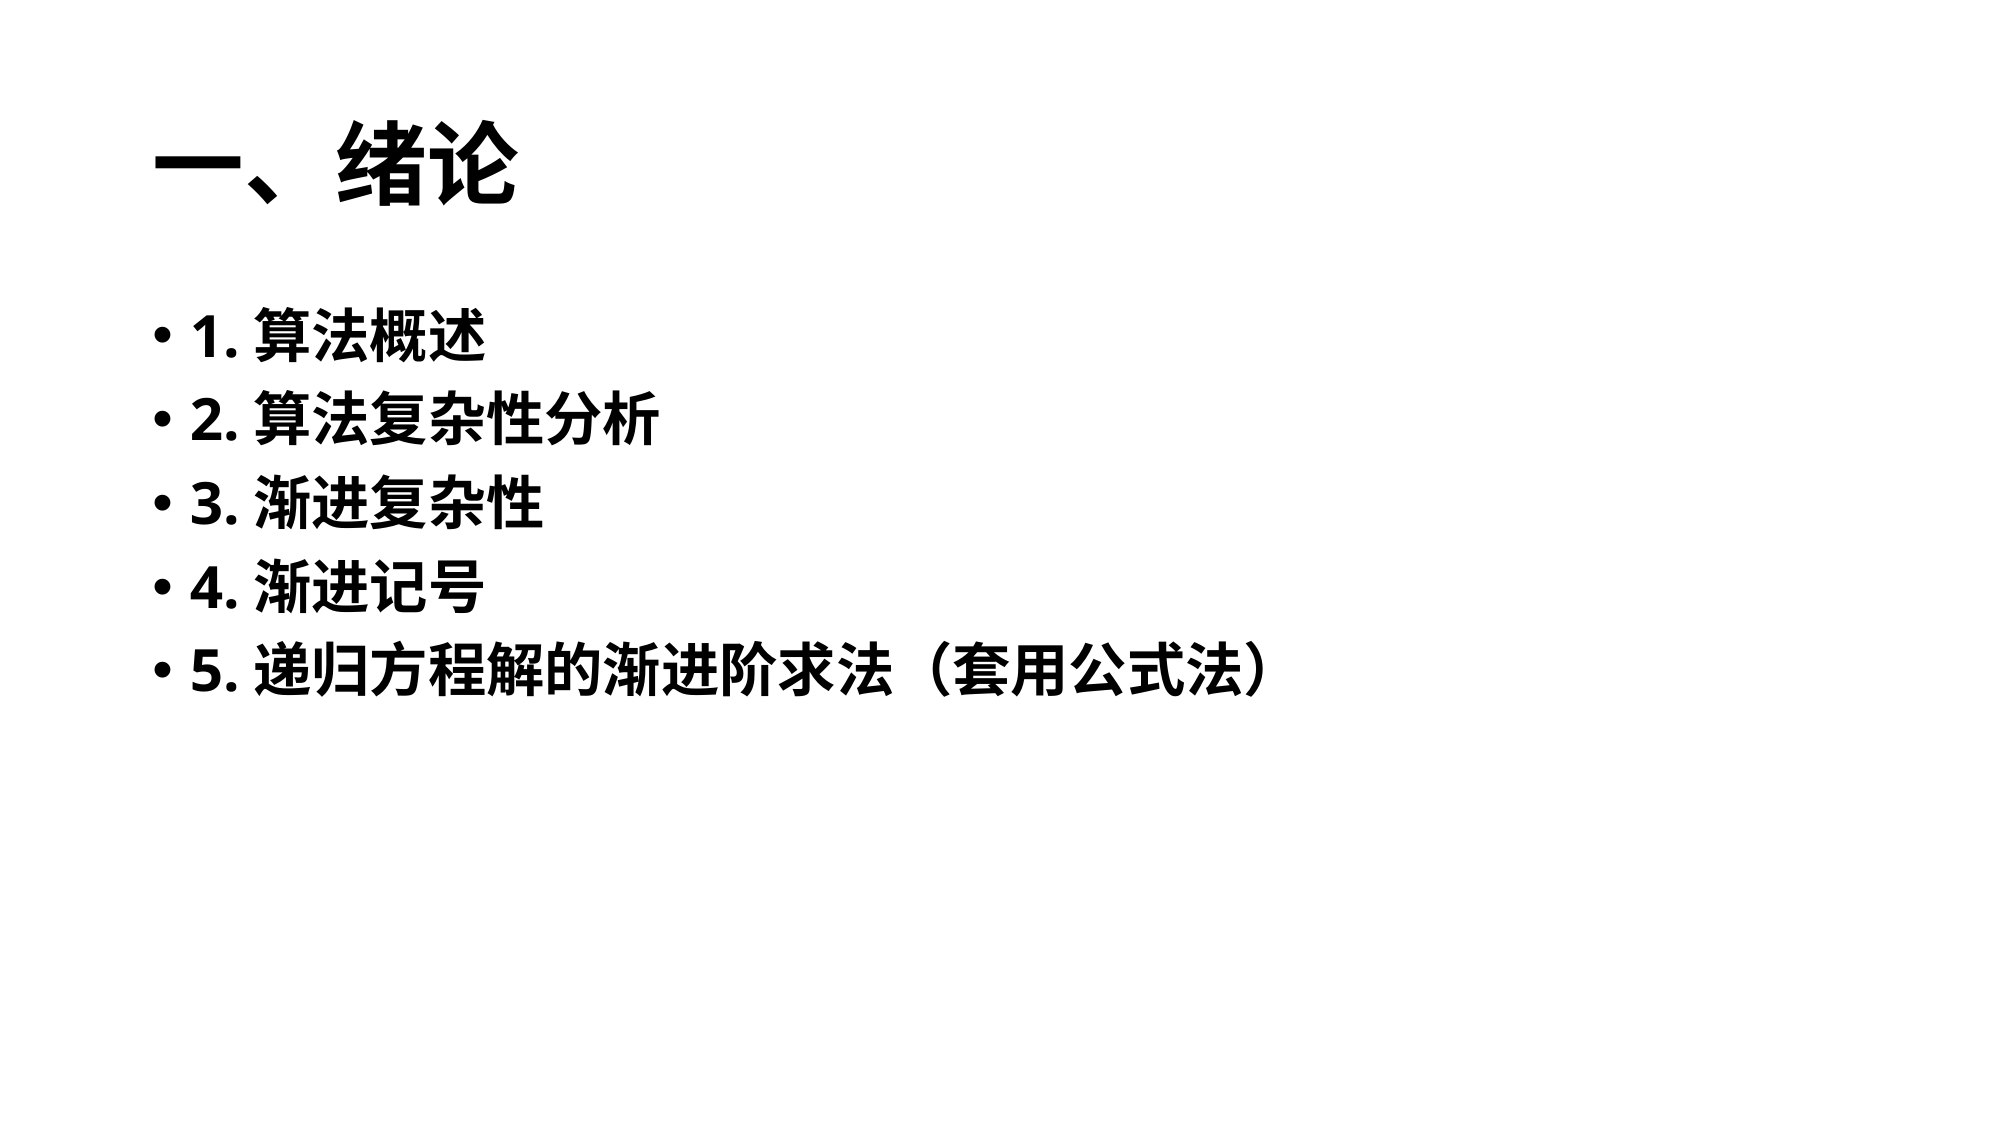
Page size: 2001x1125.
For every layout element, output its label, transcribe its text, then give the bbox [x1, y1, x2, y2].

list 1.算法概述 2.算法复杂性分析 3.渐进复杂性 4.渐进记号 5.递归方程解的渐进阶求法（套用公式法） [137, 299, 1863, 1014]
title 一、绪论 [137, 59, 1863, 278]
